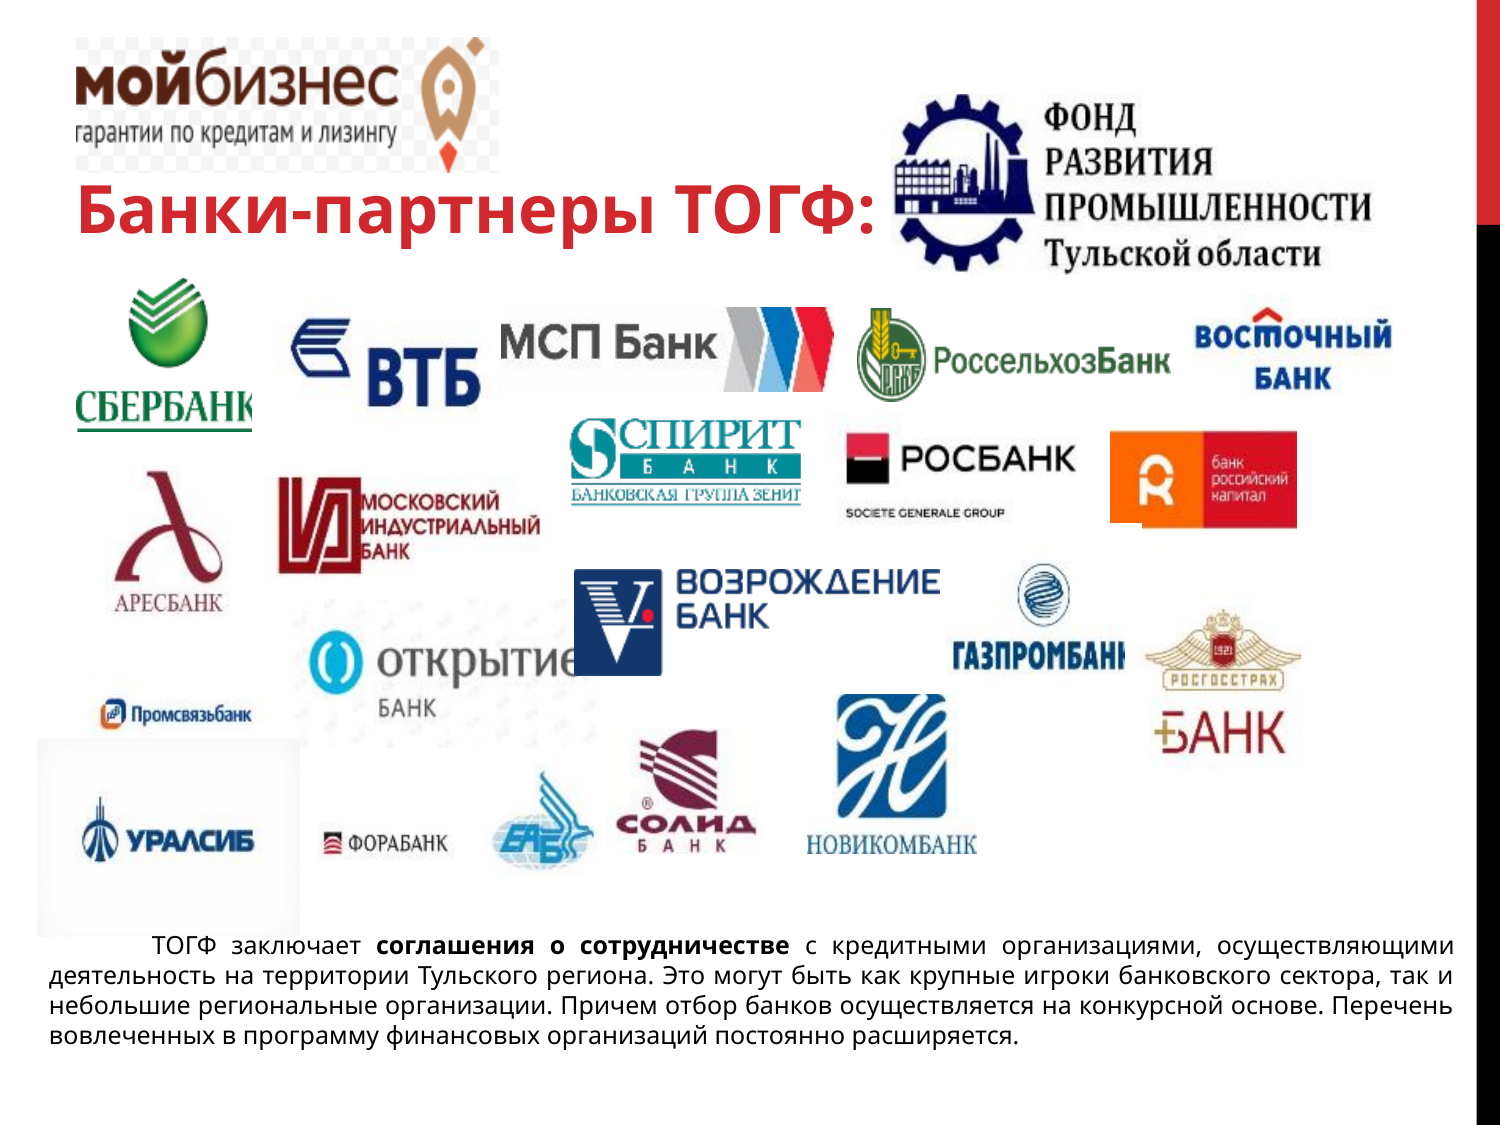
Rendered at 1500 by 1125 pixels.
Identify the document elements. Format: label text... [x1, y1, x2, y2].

picture [104, 465, 233, 618]
text_box Банки-партнеры ТОГФ: [60, 159, 889, 254]
picture [891, 93, 1376, 275]
text_box ТОГФ заключает соглашения о сотрудничестве с кредитными организациями, осуществляющими деятельность на территории Тульского региона. Это могут быть как крупные игроки банковского сектора, так и небольшие региональные организации. Причем отбор банков осуществляется на конкурсной основе. Перечень вовлеченных в программу финансовых организаций постоянно расширяется. [34, 922, 1471, 1057]
picture [482, 750, 602, 894]
picture [76, 37, 500, 174]
picture [37, 273, 1394, 937]
picture [317, 759, 454, 923]
